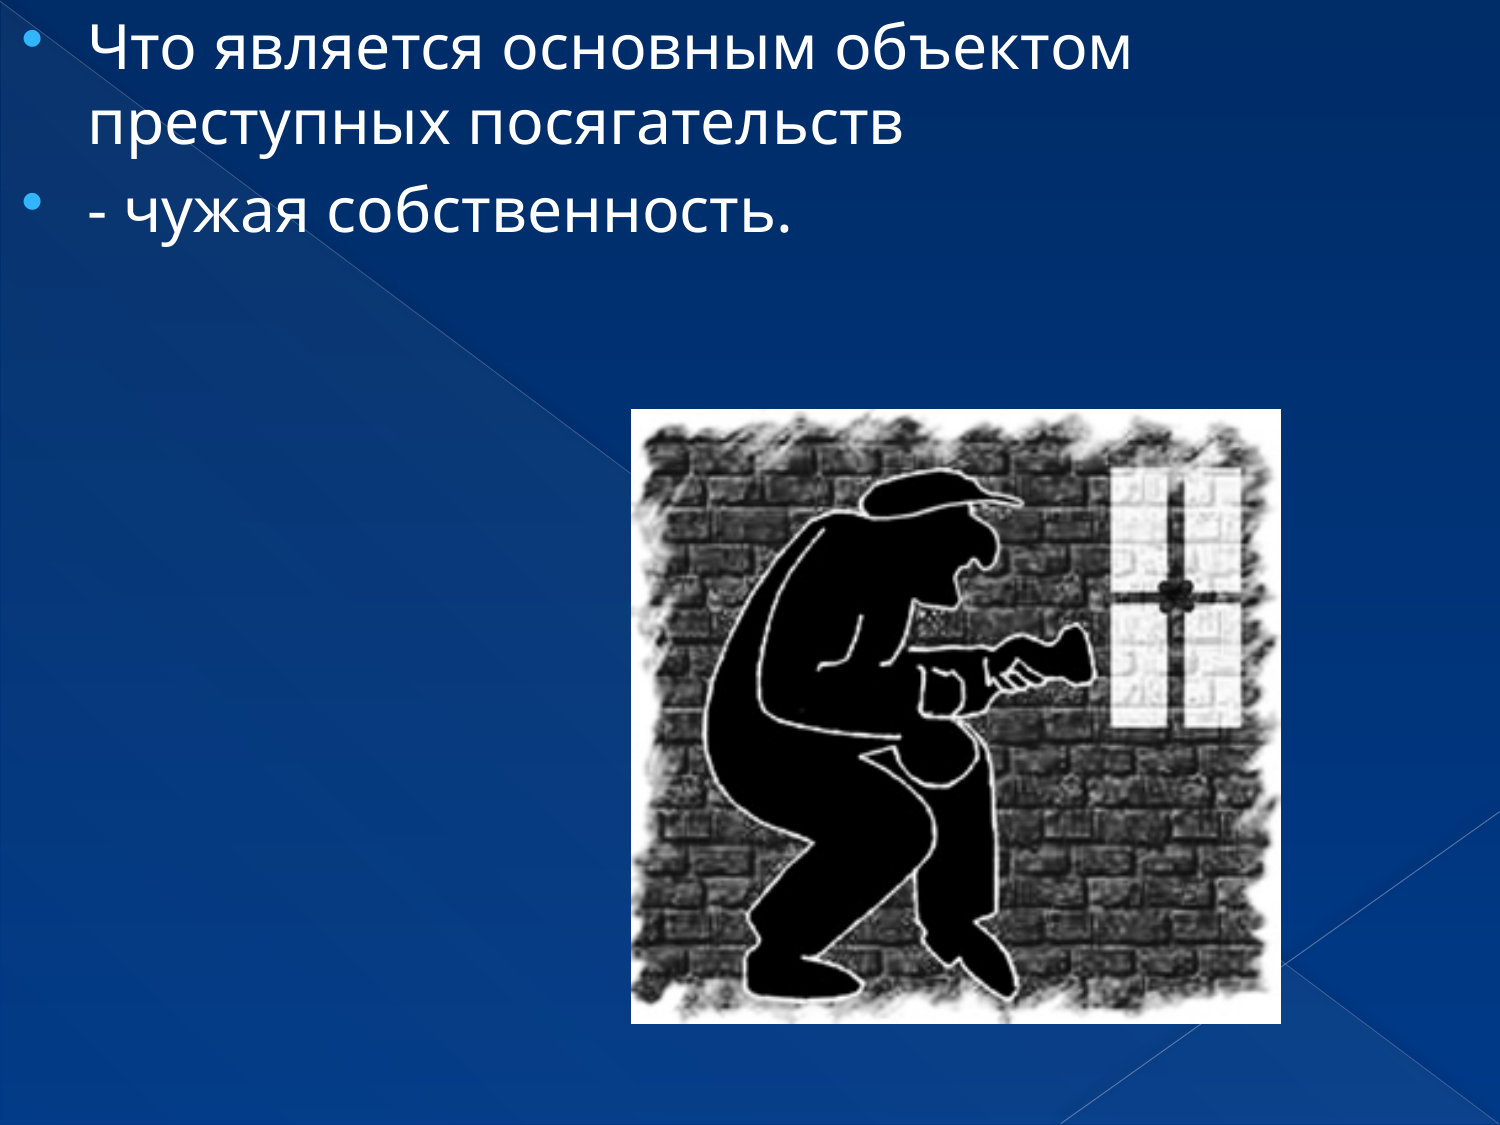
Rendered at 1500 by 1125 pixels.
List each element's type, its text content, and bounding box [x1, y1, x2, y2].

list Что является основным объектом преступных посягательств - чужая собственность. [0, 0, 1500, 750]
picture [631, 409, 1281, 1025]
